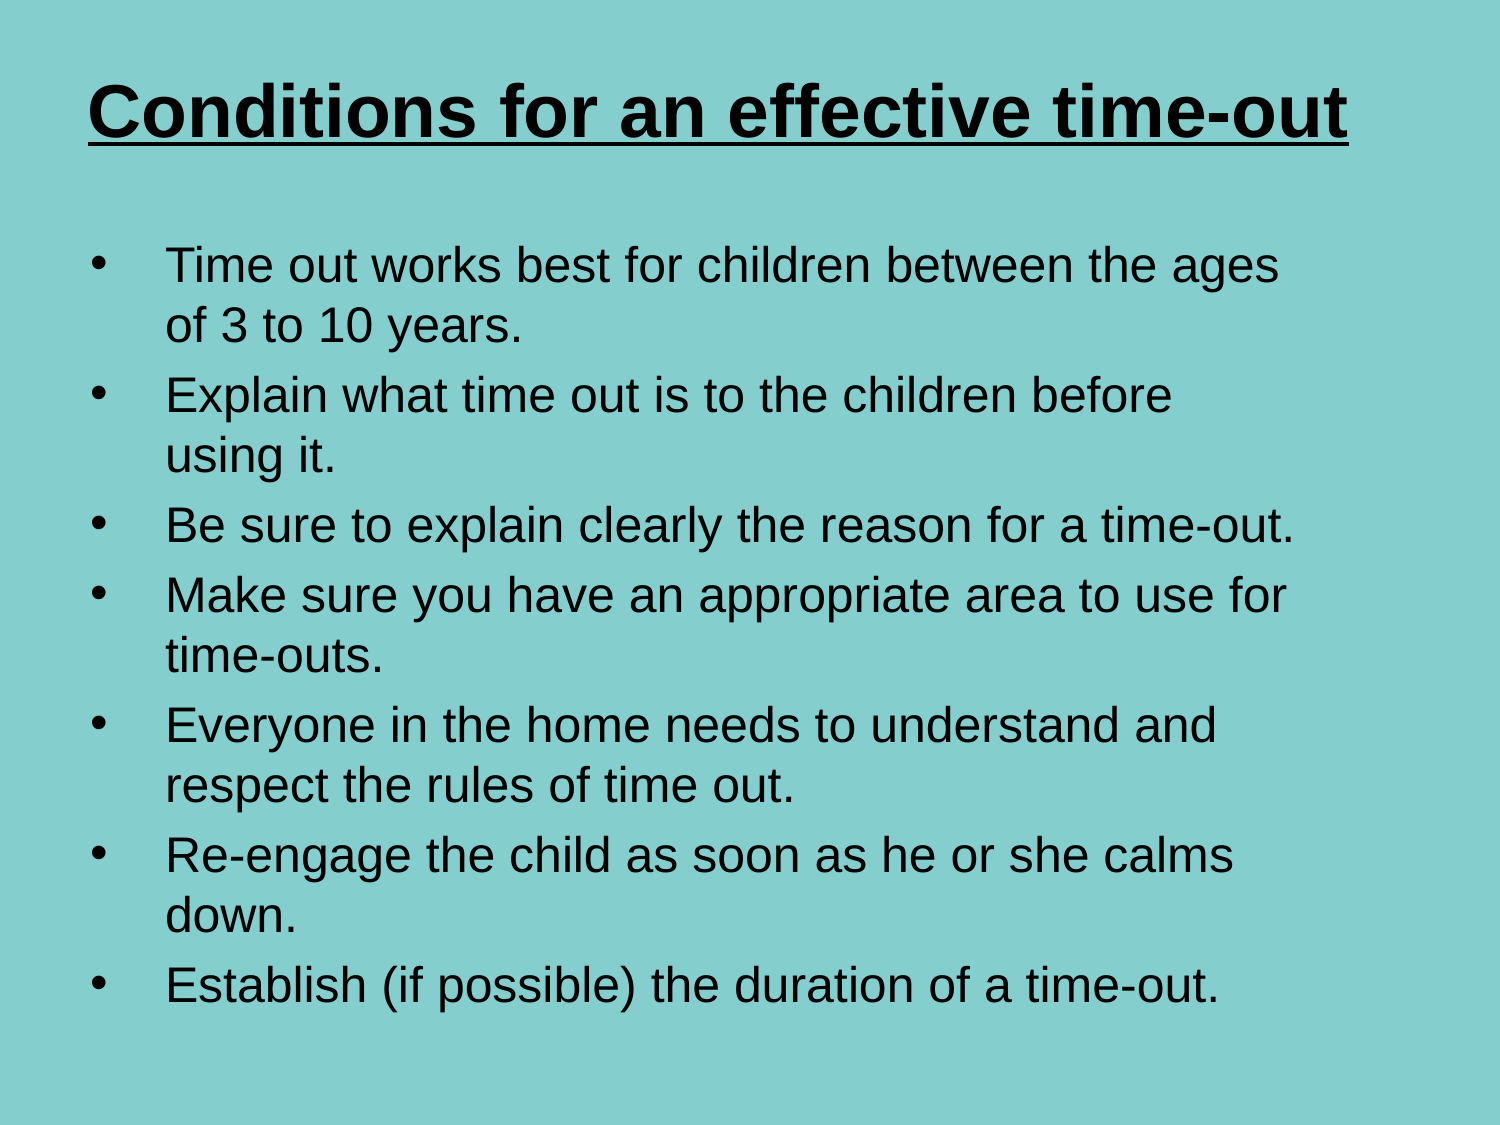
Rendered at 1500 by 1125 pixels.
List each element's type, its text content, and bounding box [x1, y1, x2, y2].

title Conditions for an effective time-out [87, 62, 1450, 263]
list Time out works best for children between the ages of 3 to 10 years. Explain what time out is to the children before using it. Be sure to explain clearly the reason for a time-out. Make sure you have an appropriate area to use for time-outs. Everyone in the home needs to understand and respect the rules of time out. Re-engage the child as soon as he or she calms down. Establish (if possible) the duration of a time-out. [75, 224, 1313, 925]
